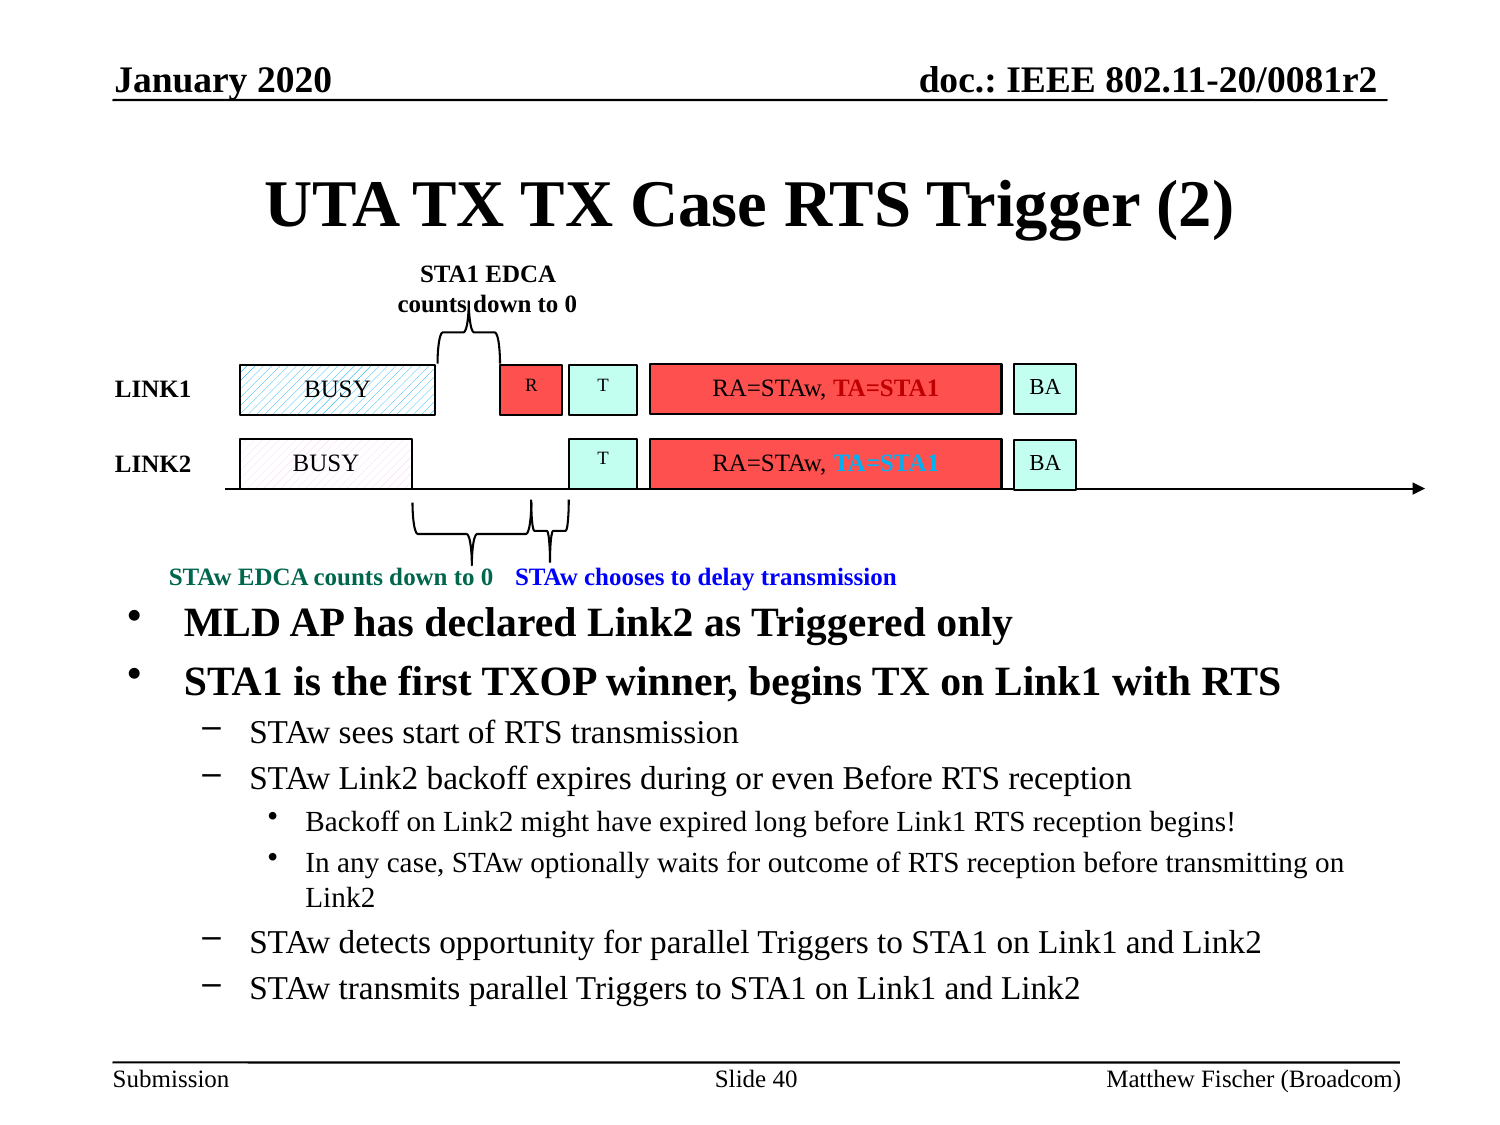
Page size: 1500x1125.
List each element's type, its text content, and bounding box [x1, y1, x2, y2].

text_box LINK1 [99, 365, 238, 416]
text_box T [568, 365, 638, 416]
text_box T [568, 438, 638, 487]
text_box STAw chooses to delay transmission [487, 552, 925, 606]
text_box RA=STAw, TA=STA1 [650, 438, 1002, 487]
title UTA TX TX Case RTS Trigger (2) [112, 112, 1388, 288]
text_box LINK2 [99, 440, 238, 491]
text_box BA [1013, 440, 1077, 487]
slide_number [114, 54, 335, 101]
text_box BA [1013, 363, 1077, 414]
text_box RA=STAw, TA=STA1 [650, 363, 1002, 414]
footer Matthew Fischer (Broadcom) [1102, 1061, 1402, 1093]
text_box STA1 EDCA counts down to 0 [374, 249, 600, 303]
list MLD AP has declared Link2 as Triggered only STA1 is the first TXOP winner, begins TX on Link1 with RTS STAw sees start of RTS transmission STAw Link2 backoff expires during or even Before RTS reception Backoff on Link2 might have expired long before Link1 RTS reception begins! In any case, STAw optionally waits for outcome of RTS reception before transmitting on Link2 STAw detects opportunity for parallel Triggers to STA1 on Link1 and Link2 STAw transmits parallel Triggers to STA1 on Link1 and Link2 [112, 587, 1388, 1002]
text_box BUSY [239, 365, 436, 416]
text_box BUSY [239, 438, 413, 487]
text_box R [499, 365, 563, 416]
text_box STAw EDCA counts down to 0 [125, 552, 487, 606]
text_box [437, 303, 501, 364]
text_box [412, 502, 531, 552]
slide_number Slide 40 [712, 1061, 800, 1093]
text_box [531, 499, 569, 552]
